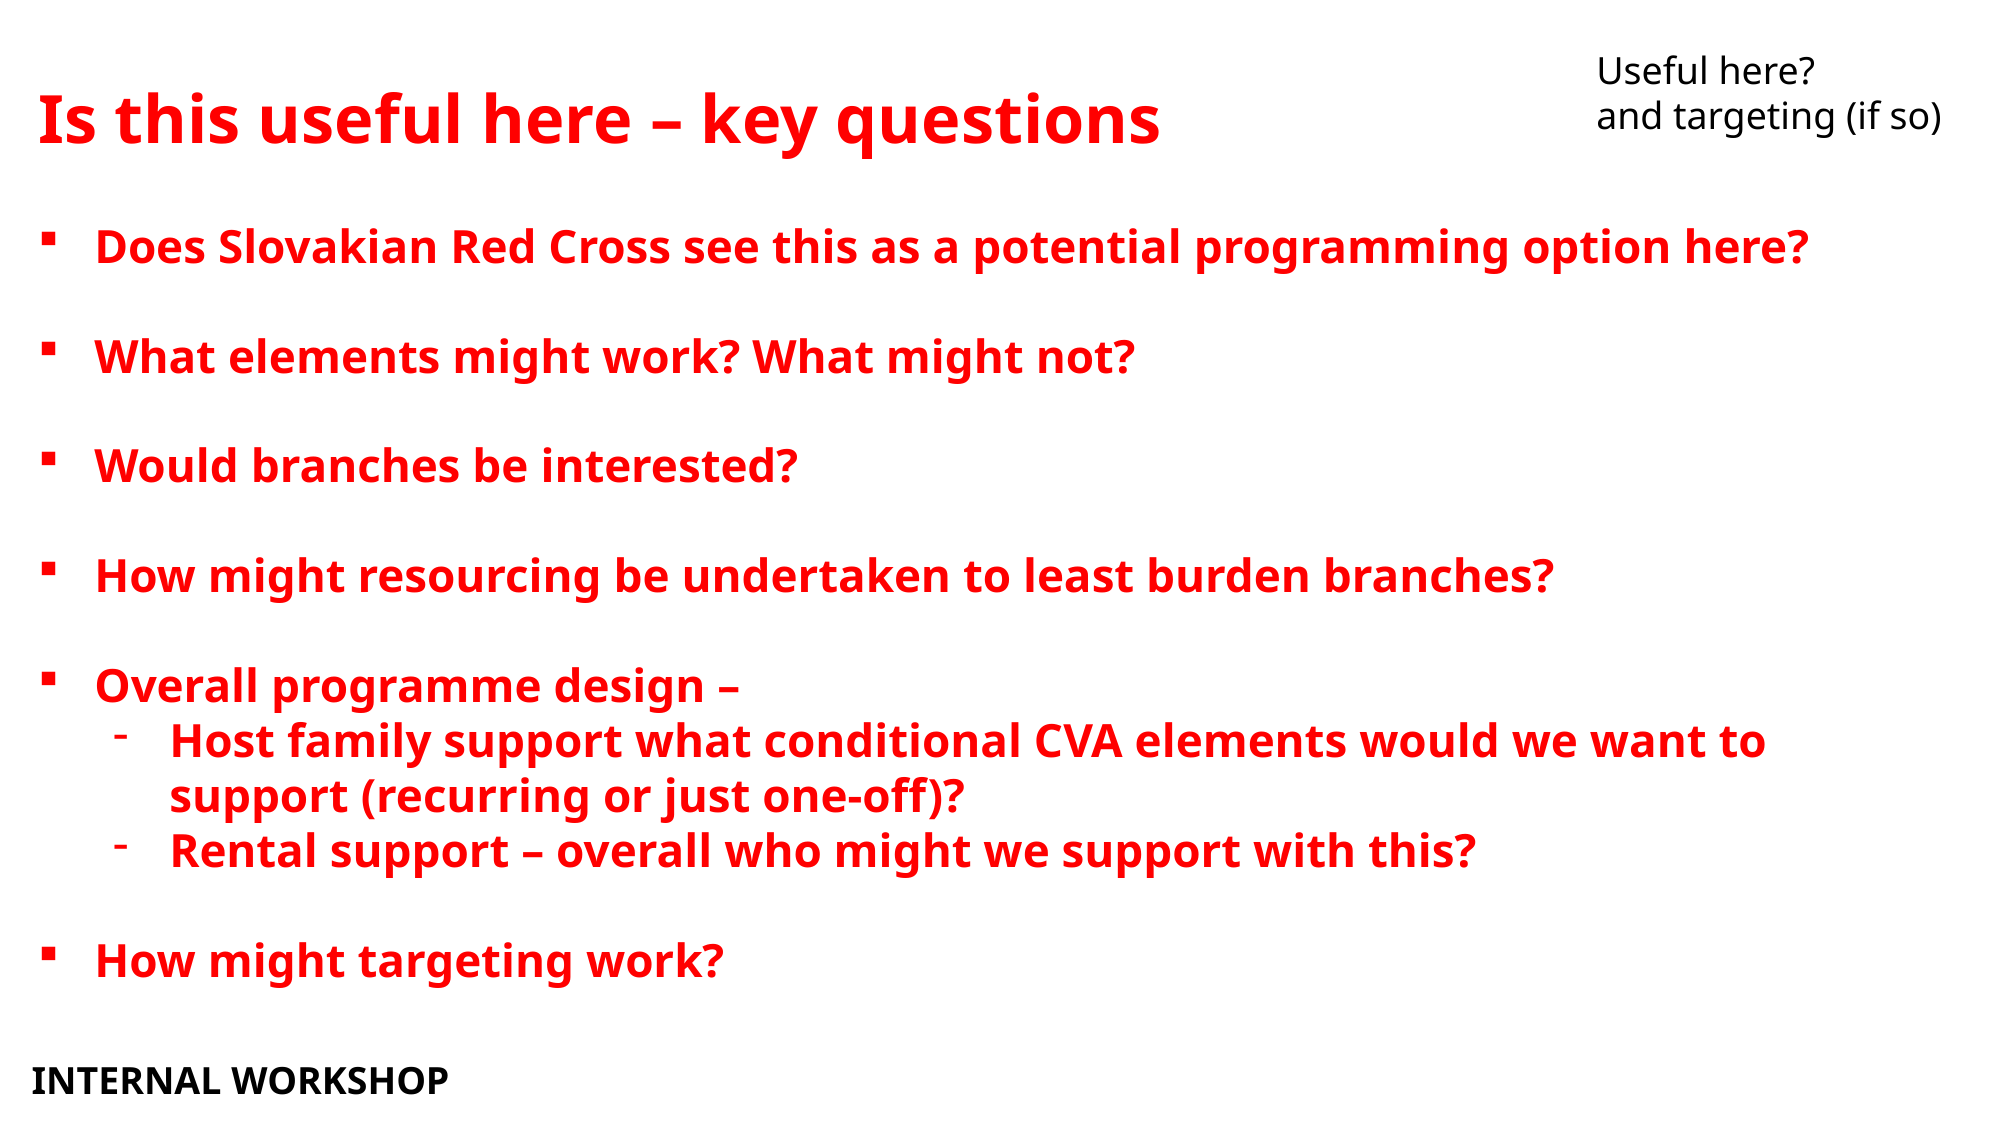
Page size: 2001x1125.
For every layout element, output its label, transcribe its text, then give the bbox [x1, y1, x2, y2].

text_box INTERNAL WORKSHOP [16, 1049, 1041, 1110]
text_box Does Slovakian Red Cross see this as a potential programming option here? What elements might work? What might not? Would branches be interested? How might resourcing be undertaken to least burden branches? Overall programme design – Host family support what conditional CVA elements would we want to support (recurring or just one-off)? Rental support – overall who might we support with this? How might targeting work? [23, 209, 1903, 995]
text_box Is this useful here – key questions [23, 63, 1839, 228]
text_box Useful here? and targeting (if so) [1581, 39, 2000, 145]
